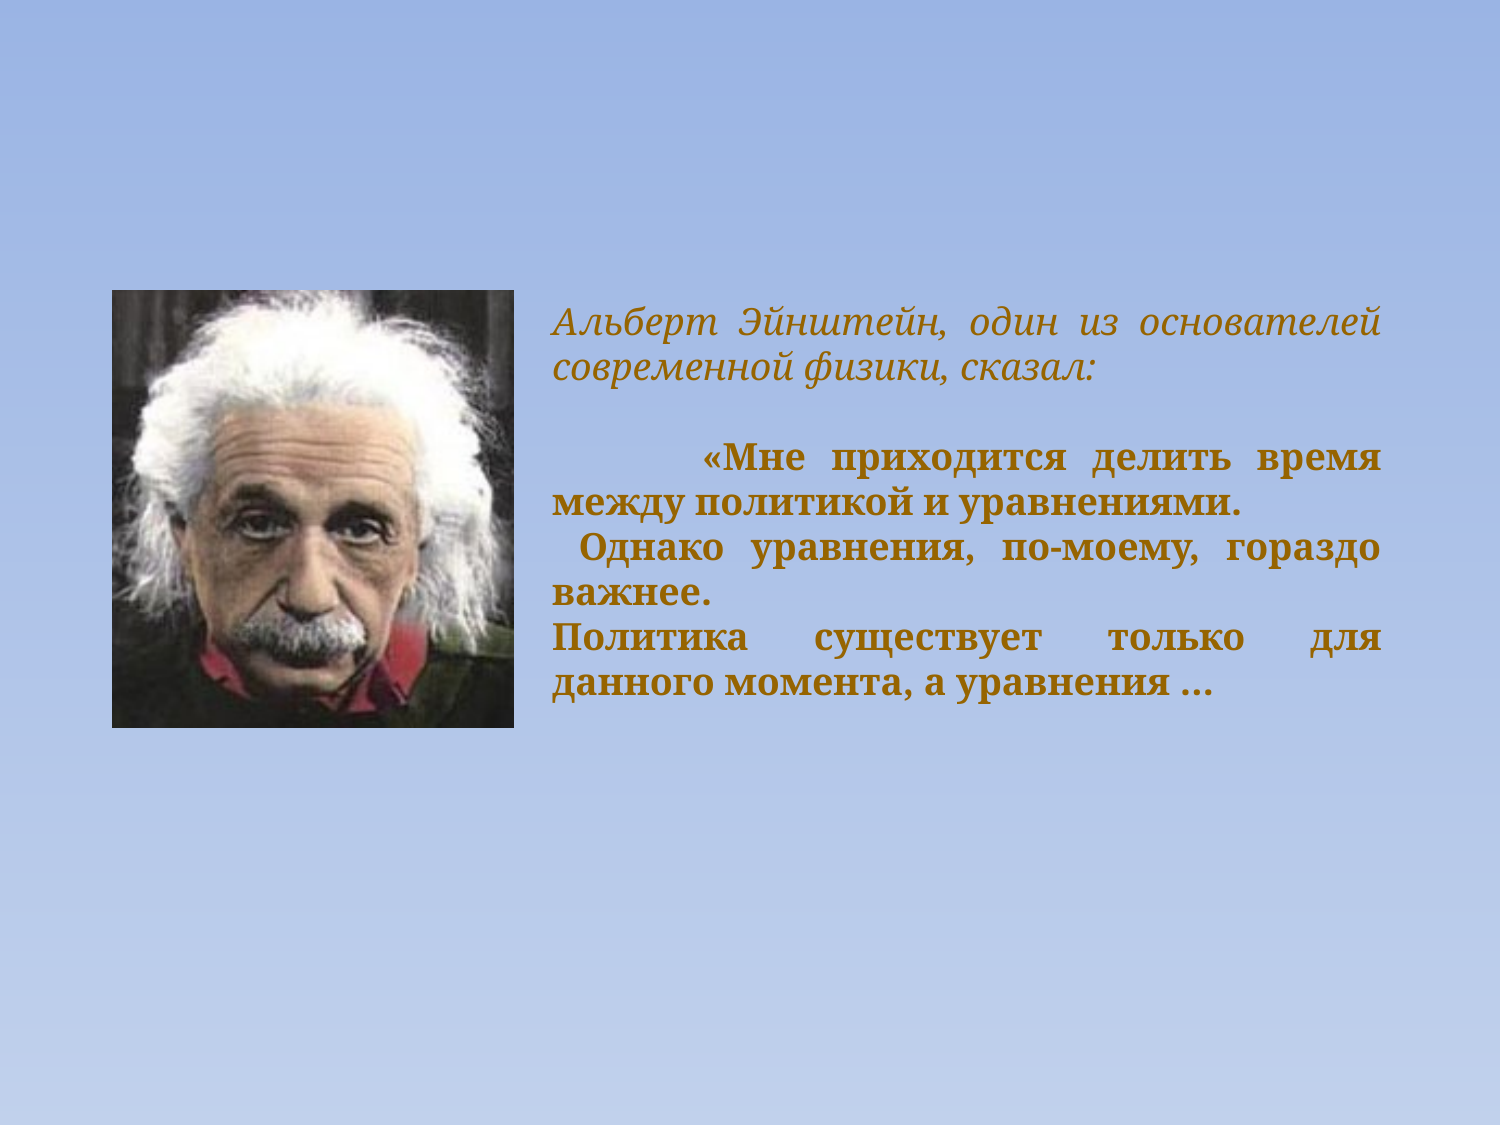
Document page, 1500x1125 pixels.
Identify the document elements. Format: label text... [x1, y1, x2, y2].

picture [111, 290, 514, 729]
text_box Альберт Эйнштейн, один из основателей современной физики, сказал: «Мне приходится делить время между политикой и уравнениями. Однако уравнения, по-моему, гораздо важнее. Политика существует только для данного момента, а уравнения … [537, 290, 1397, 711]
